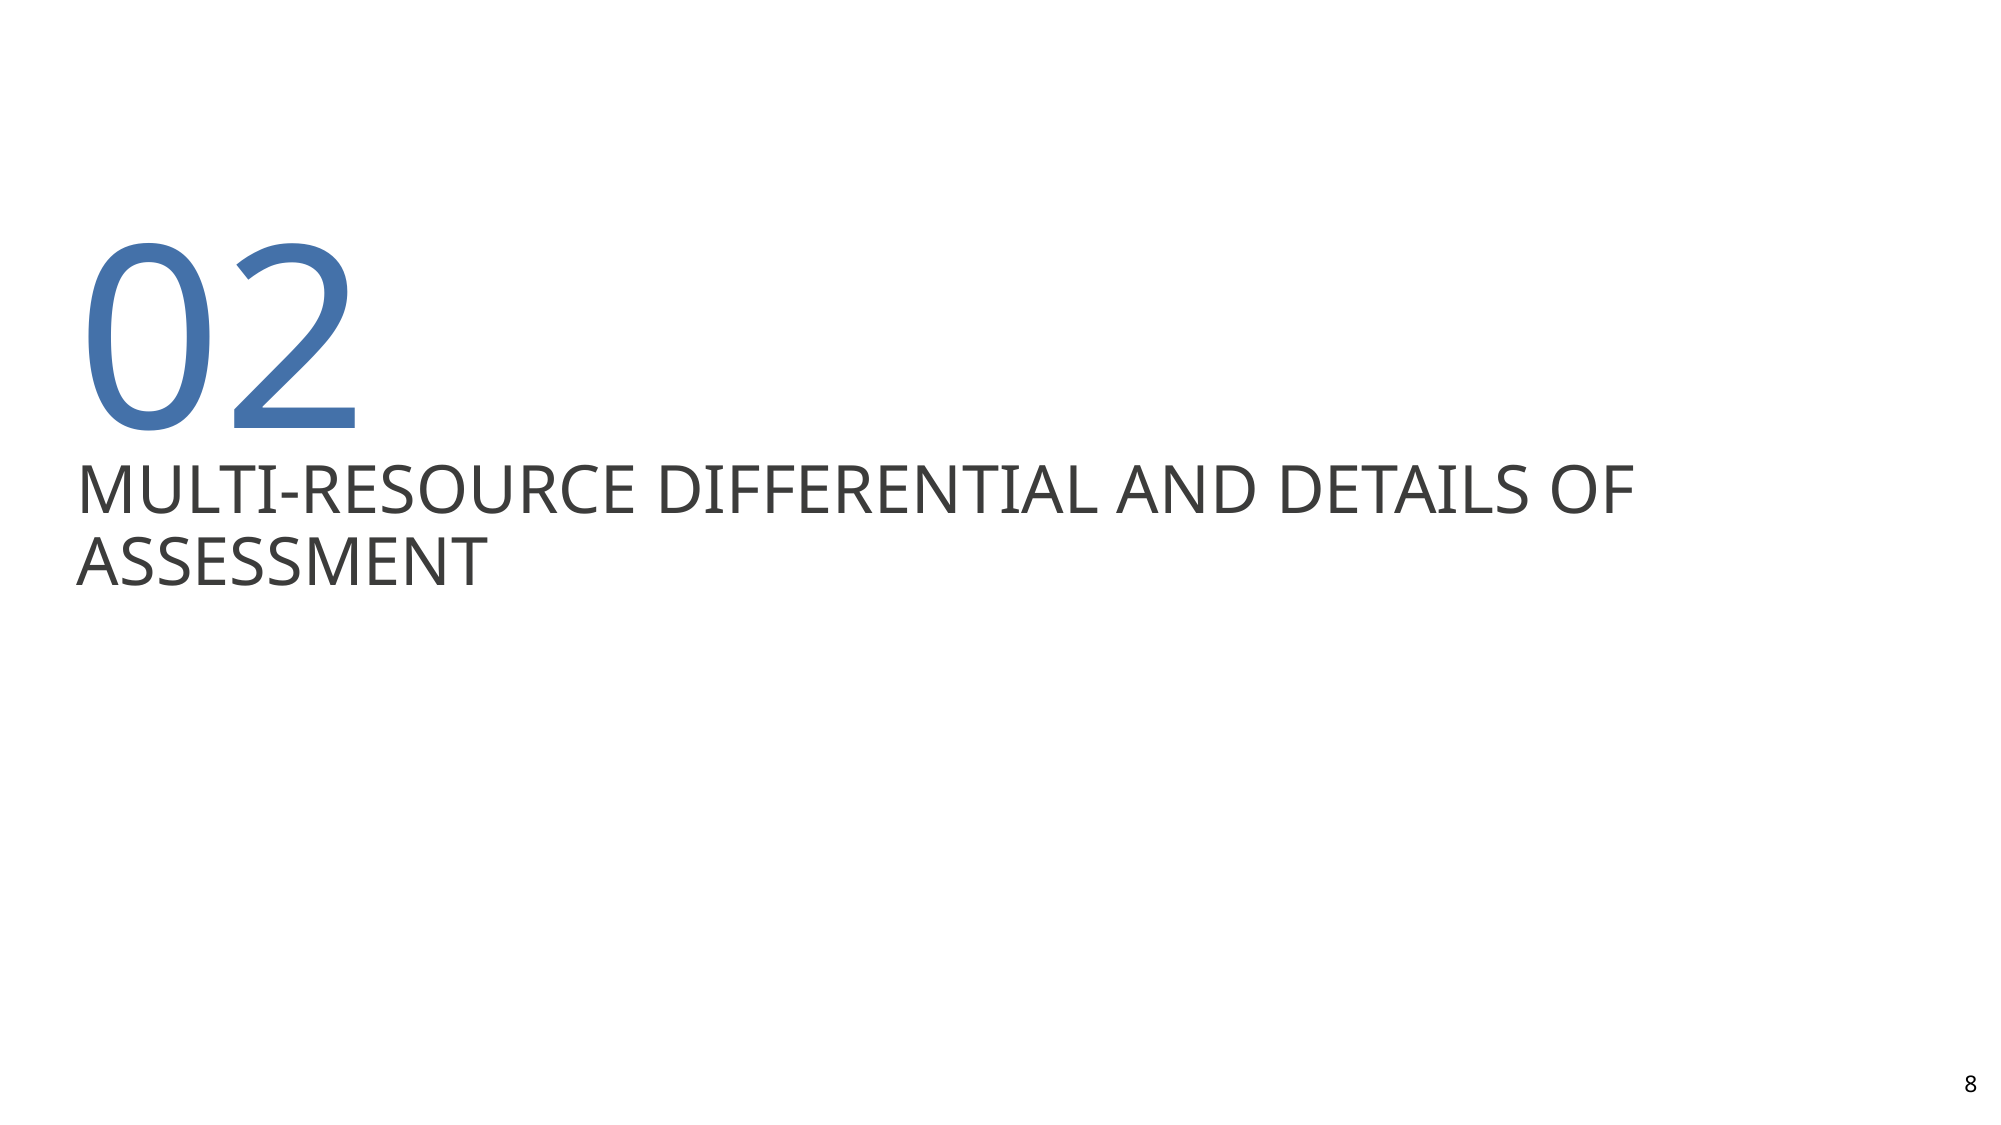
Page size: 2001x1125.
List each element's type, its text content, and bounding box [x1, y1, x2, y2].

list 02 [0, 0, 542, 480]
title Multi-resource Differential And Details of Assessment [76, 456, 1957, 697]
